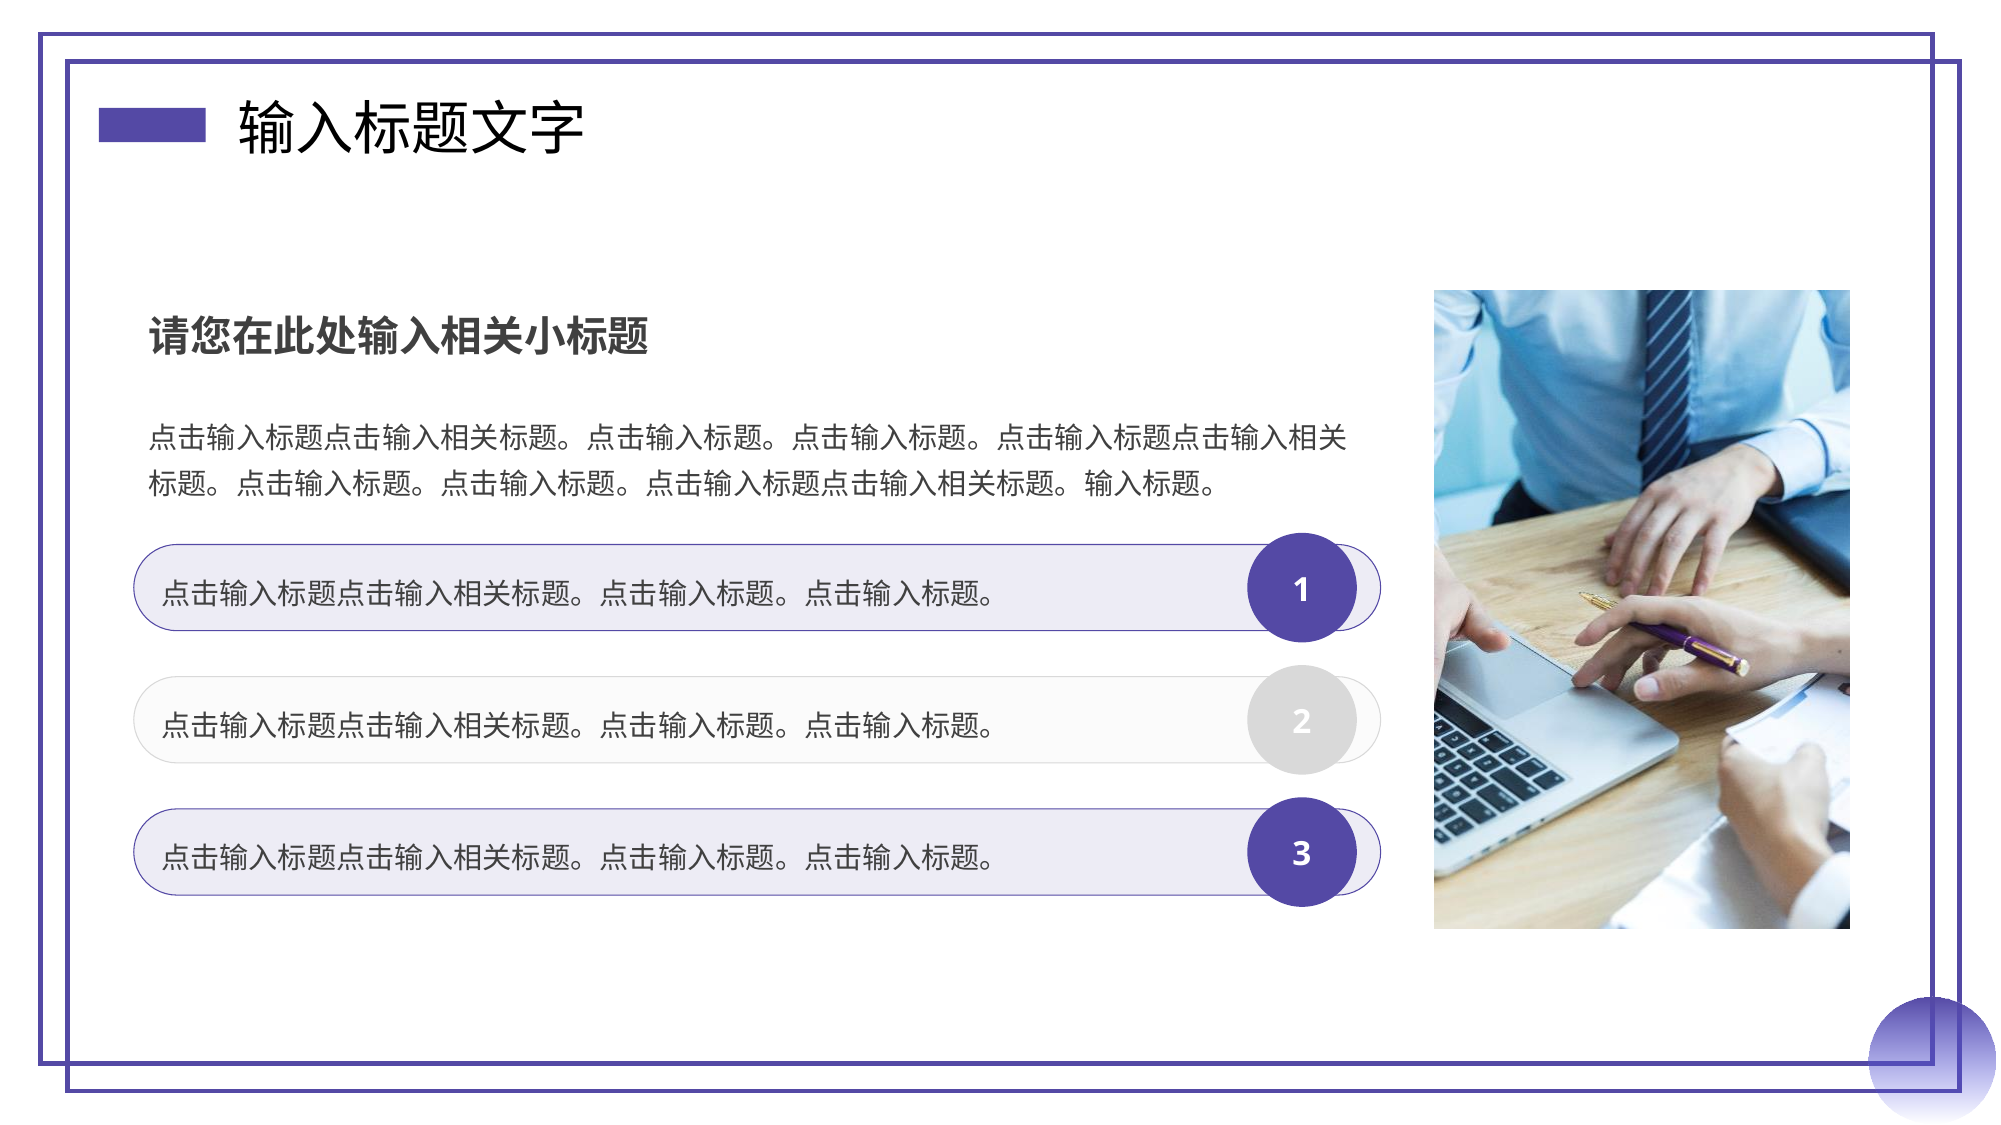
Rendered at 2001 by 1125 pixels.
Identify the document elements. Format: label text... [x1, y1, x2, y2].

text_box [133, 401, 1381, 907]
title 请您在此处输入相关小标题 [133, 302, 819, 373]
picture [1434, 290, 1850, 930]
